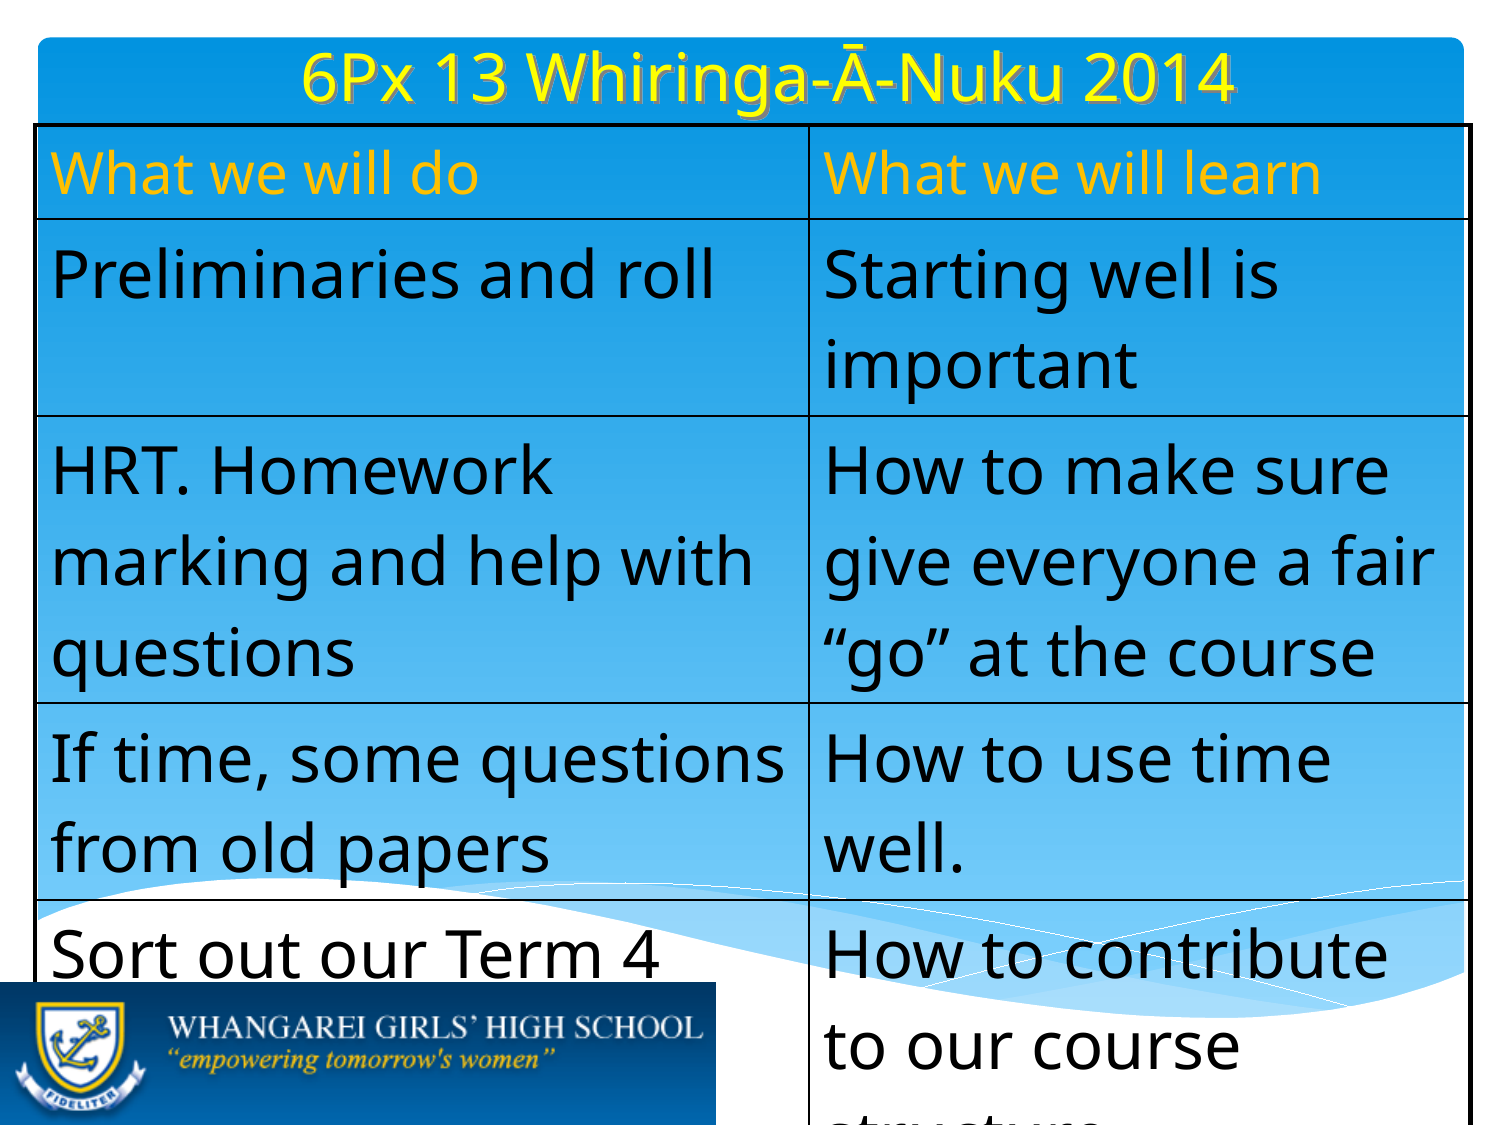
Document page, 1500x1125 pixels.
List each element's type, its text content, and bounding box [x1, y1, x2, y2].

table_cell Preliminaries and roll [37, 220, 808, 415]
table_header What we will do [37, 127, 808, 218]
table_cell Starting well is important [810, 220, 1468, 415]
table_cell How to contribute to our course structure [810, 901, 1468, 1125]
table_header What we will learn [810, 127, 1468, 218]
text_box 6Px 13 Whiringa-Ā-Nuku 2014 [162, 24, 1375, 123]
table_cell How to make sure give everyone a fair “go” at the course [810, 417, 1468, 702]
table_cell Sort out our Term 4 schedule [37, 901, 808, 1125]
table_cell If time, some questions from old papers [37, 704, 808, 899]
picture [0, 982, 716, 1125]
table_cell HRT. Homework marking and help with questions [37, 417, 808, 702]
table_cell How to use time well. [810, 704, 1468, 899]
